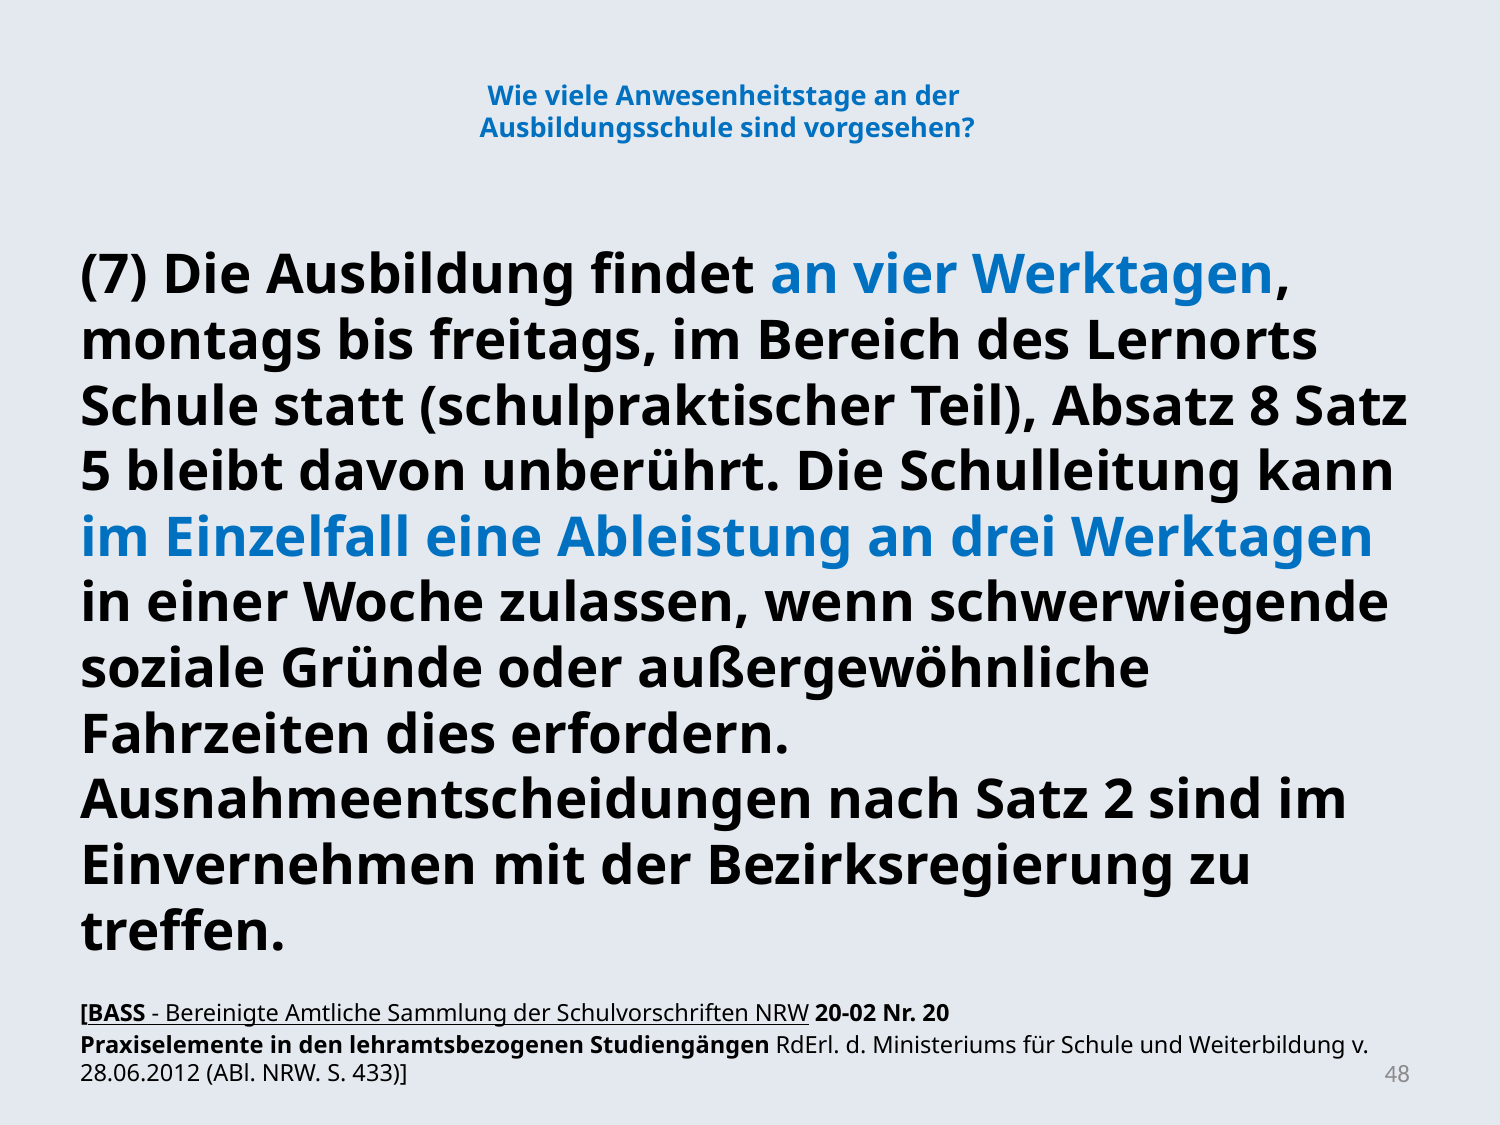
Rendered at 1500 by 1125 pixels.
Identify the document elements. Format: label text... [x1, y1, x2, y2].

list (7) Die Ausbildung findet an vier Werktagen, montags bis freitags, im Bereich des Lernorts Schule statt (schulpraktischer Teil), Absatz 8 Satz 5 bleibt davon unberührt. Die Schulleitung kann im Einzelfall eine Ableistung an drei Werktagen in einer Woche zulassen, wenn schwerwiegende soziale Gründe oder außergewöhnliche Fahrzeiten dies erfordern. Ausnahmeentscheidungen nach Satz 2 sind im Einvernehmen mit der Bezirksregierung zu treffen. [BASS - Bereinigte Amtliche Sammlung der Schulvorschriften NRW 20-02 Nr. 20 Praxiselemente in den lehramtsbezogenen Studiengängen RdErl. d. Ministeriums für Schule und Weiterbildung v. 28.06.2012 (ABl. NRW. S. 433)] [64, 231, 1425, 1103]
slide_number 48 [1074, 1042, 1425, 1103]
title Wie viele Anwesenheitstage an der Ausbildungsschule sind vorgesehen? [29, 22, 1425, 232]
